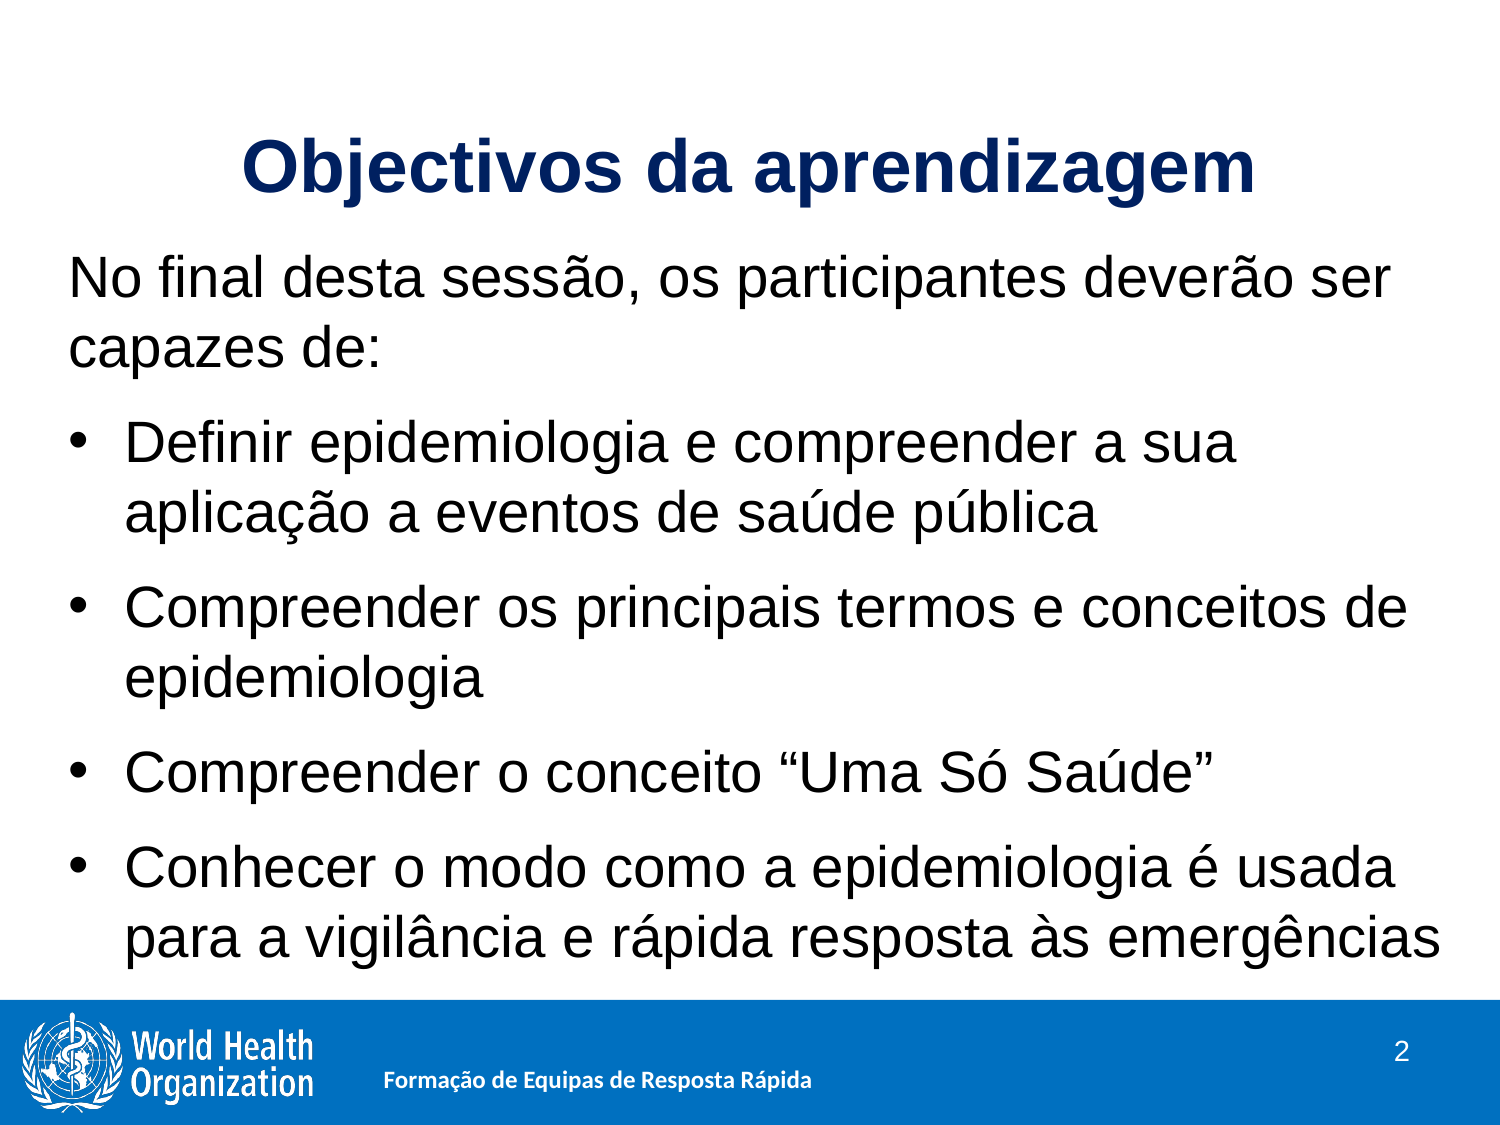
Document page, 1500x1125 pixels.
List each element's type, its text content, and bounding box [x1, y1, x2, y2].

title Objectivos da aprendizagem [0, 103, 1500, 221]
picture [21, 1012, 313, 1113]
list No final desta sessão, os participantes deverão ser capazes de: Definir epidemiologia e compreender a sua aplicação a eventos de saúde pública Compreender os principais termos e conceitos de epidemiologia Compreender o conceito “Uma Só Saúde” Conhecer o modo como a epidemiologia é usada para a vigilância e rápida resposta às emergências [52, 231, 1483, 1000]
slide_number 2 [1074, 1024, 1425, 1103]
